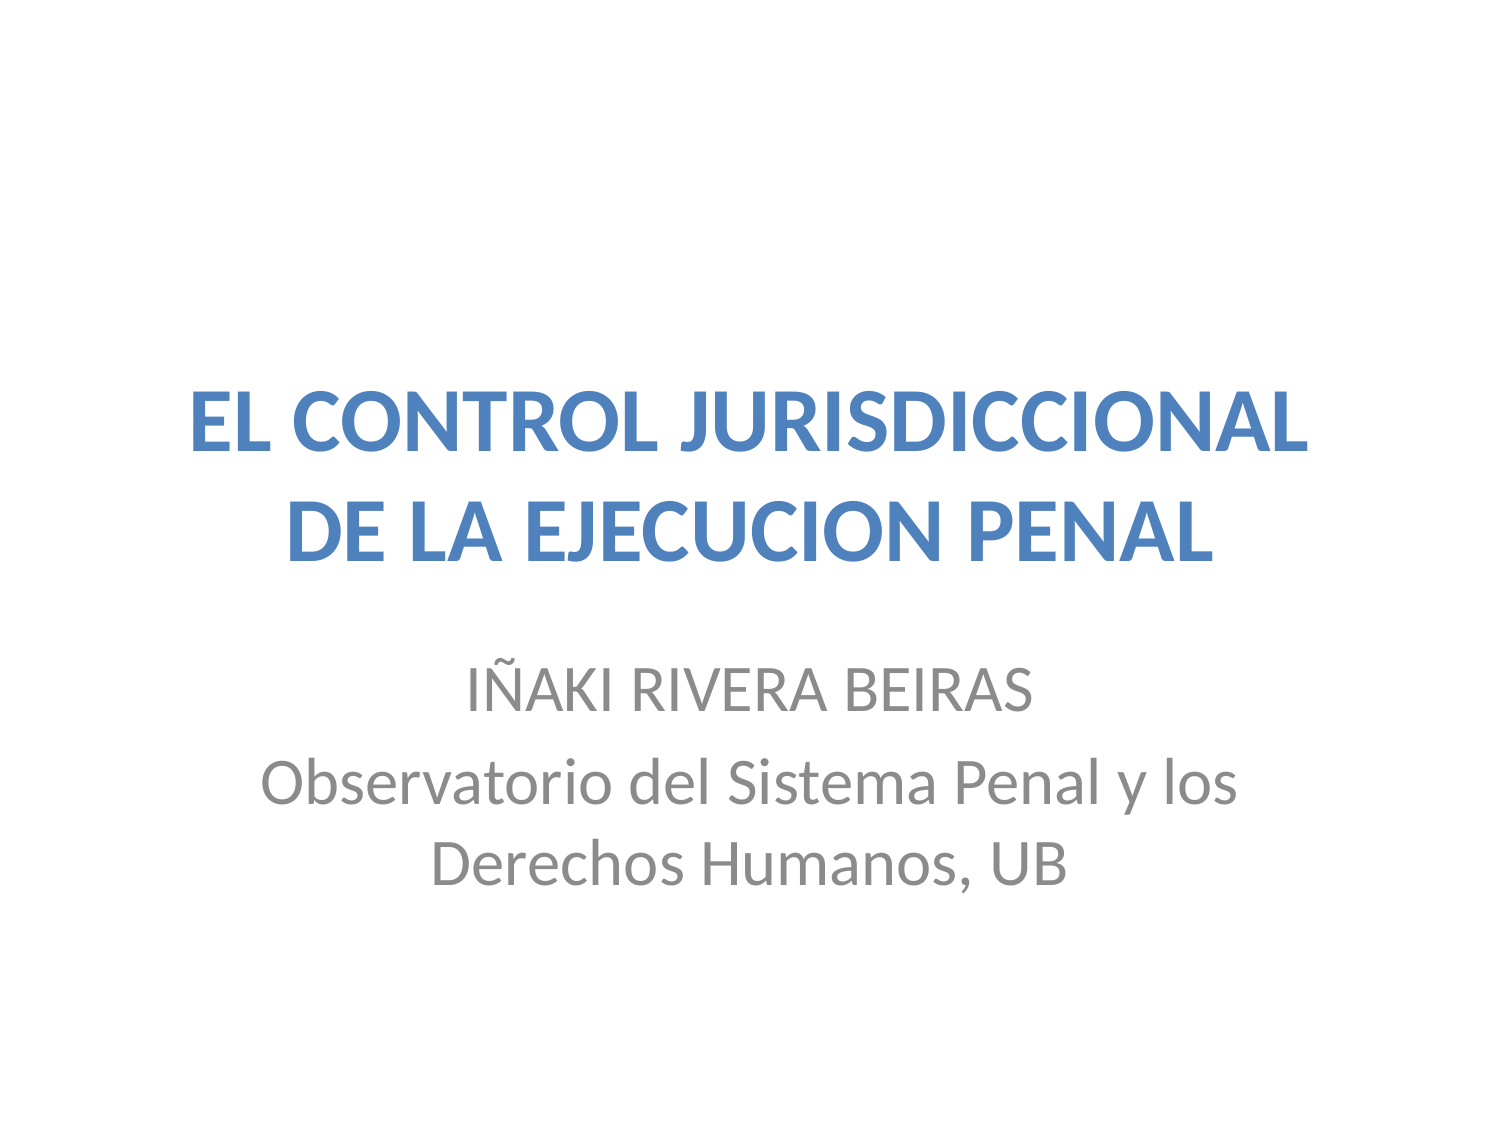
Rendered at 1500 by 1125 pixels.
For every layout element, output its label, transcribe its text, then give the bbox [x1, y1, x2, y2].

title EL CONTROL JURISDICCIONAL DE LA EJECUCION PENAL [112, 349, 1388, 591]
subtitle IÑAKI RIVERA BEIRAS Observatorio del Sistema Penal y los Derechos Humanos, UB [225, 637, 1275, 925]
